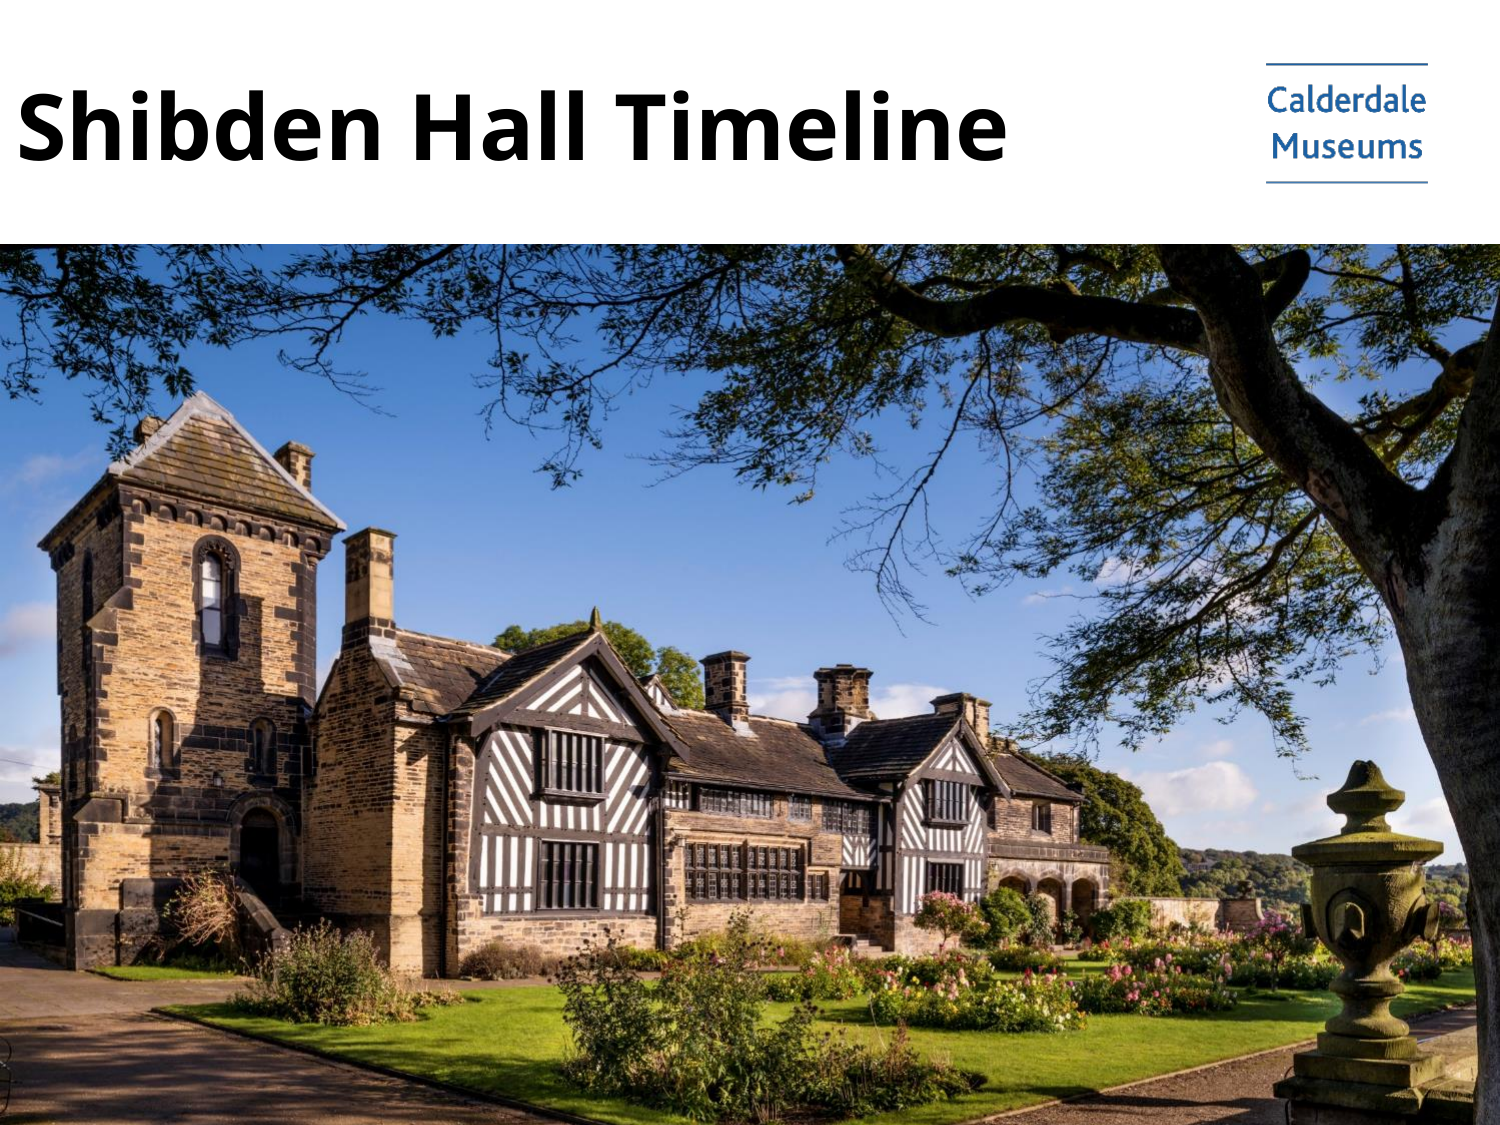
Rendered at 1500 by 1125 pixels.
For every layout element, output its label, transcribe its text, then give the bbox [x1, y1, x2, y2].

title Shibden Hall Timeline [0, 3, 1151, 244]
picture [0, 244, 1500, 1125]
picture [1245, 29, 1448, 219]
